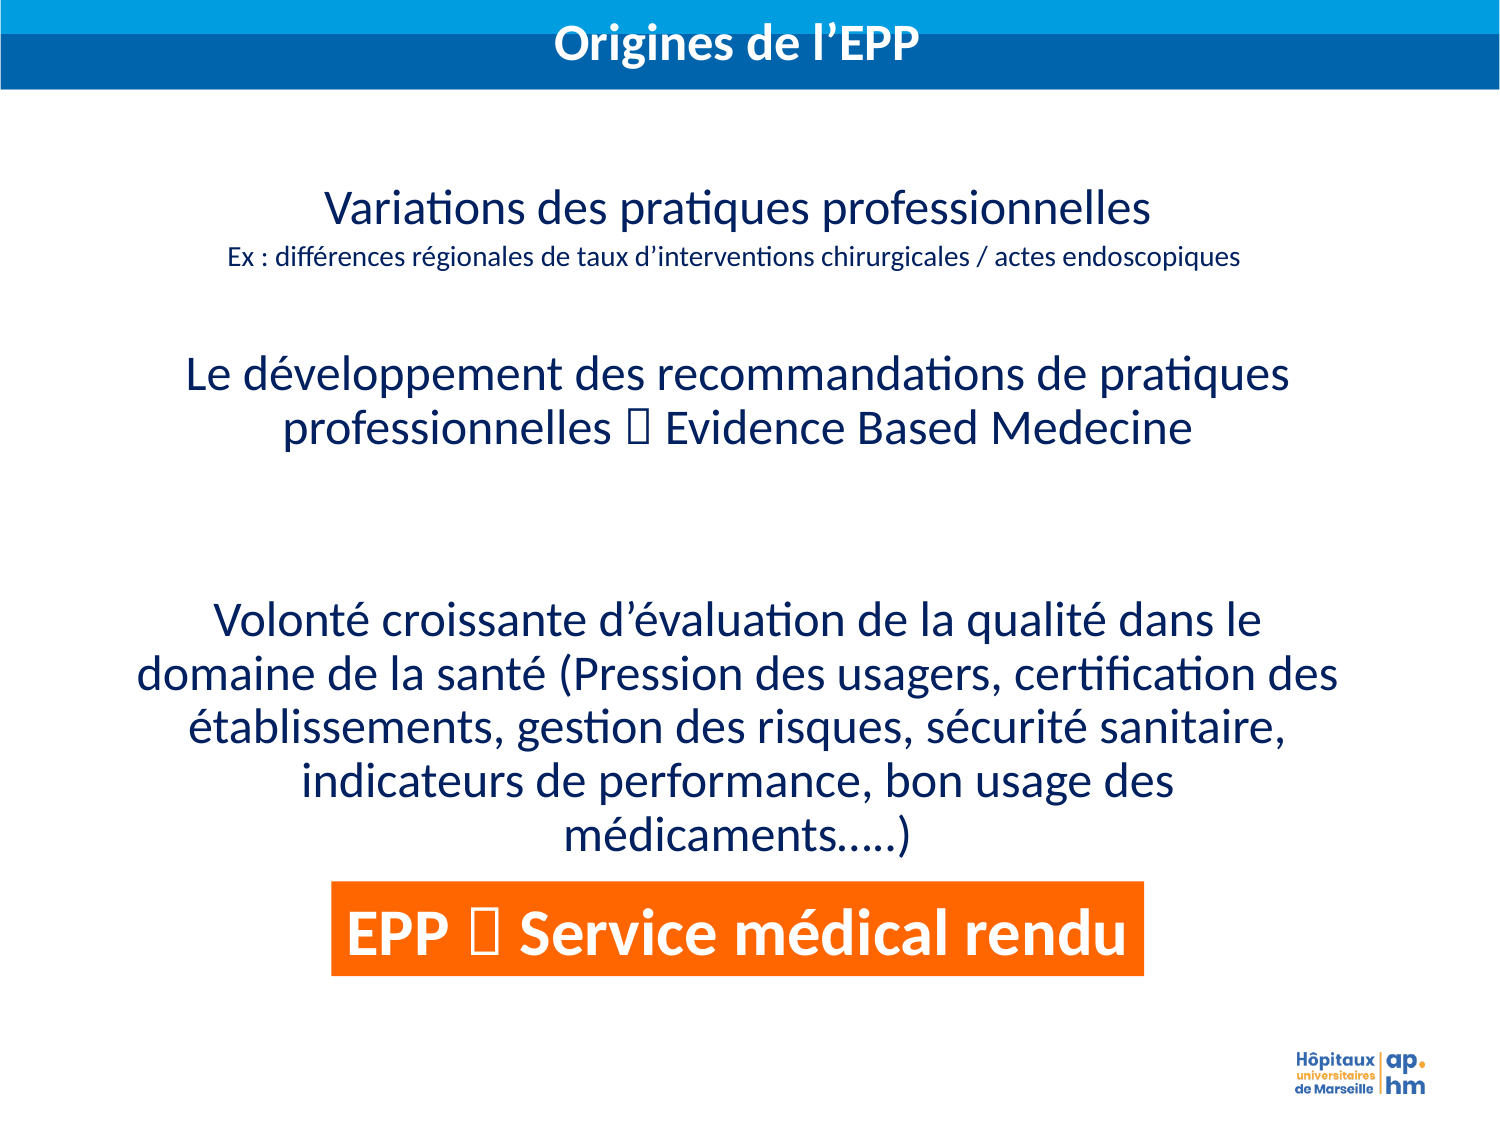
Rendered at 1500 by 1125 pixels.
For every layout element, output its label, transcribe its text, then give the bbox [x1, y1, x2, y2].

title Origines de l’EPP [100, 0, 1376, 79]
picture [1295, 1052, 1425, 1094]
picture [0, 35, 1500, 101]
subtitle Variations des pratiques professionnelles Ex : différences régionales de taux d’interventions chirurgicales / actes endoscopiques Le développement des recommandations de pratiques professionnelles  Evidence Based Medecine Volonté croissante d’évaluation de la qualité dans le domaine de la santé (Pression des usagers, certification des établissements, gestion des risques, sécurité sanitaire, indicateurs de performance, bon usage des médicaments…..) [105, 174, 1370, 858]
text_box EPP  Service médical rendu [331, 881, 1145, 977]
